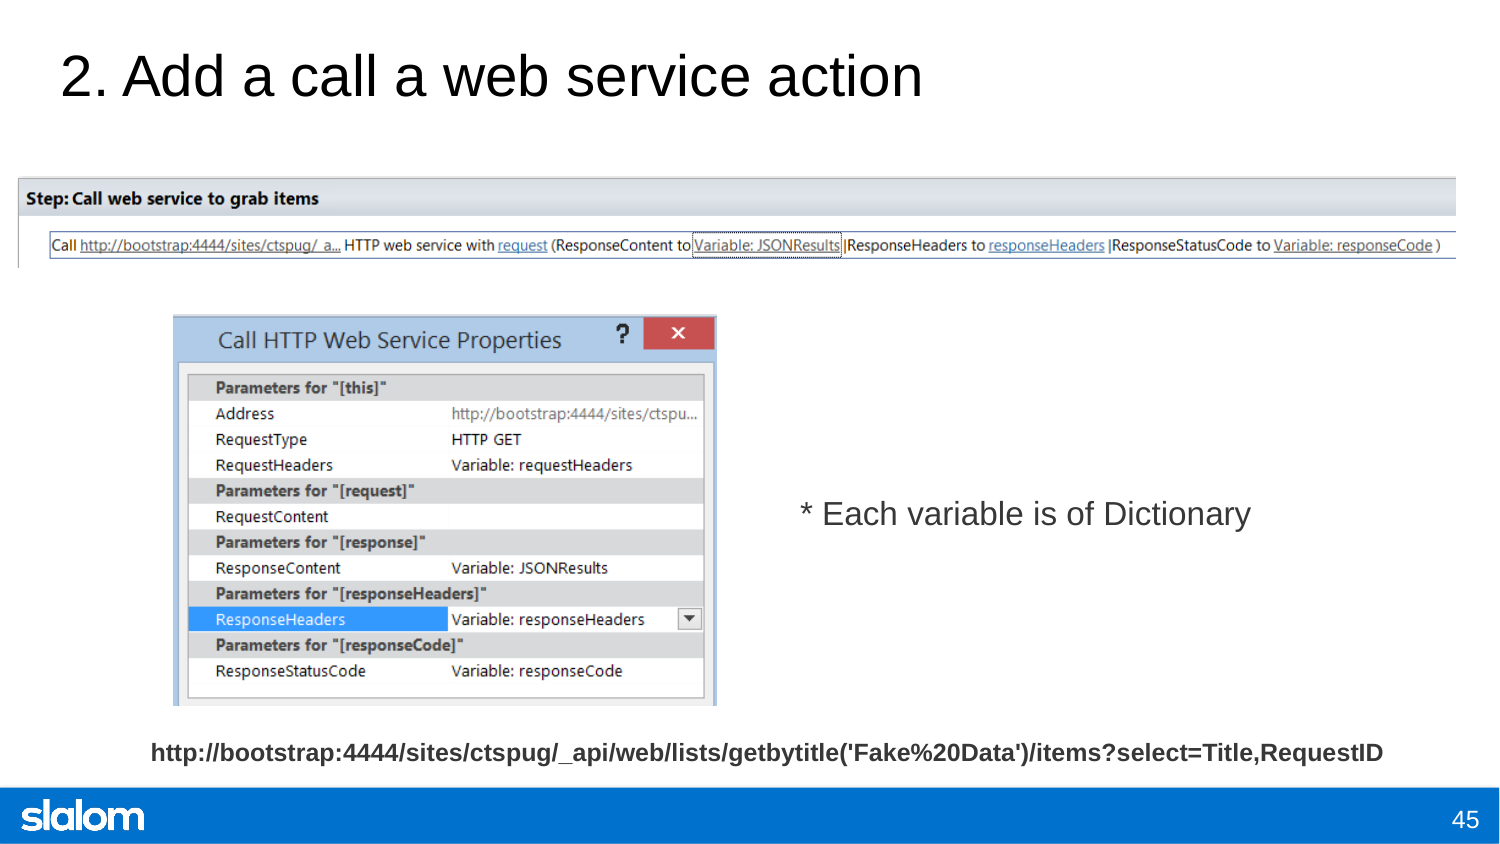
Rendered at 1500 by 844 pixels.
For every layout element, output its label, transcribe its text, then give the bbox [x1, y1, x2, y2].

slide_number 45 [1144, 806, 1495, 831]
title 2. Add a call a web service action [38, 34, 1463, 118]
picture [21, 799, 144, 831]
picture [17, 176, 1456, 269]
picture [172, 314, 717, 706]
text_box * Each variable is of Dictionary [785, 489, 1268, 540]
text_box http://bootstrap:4444/sites/ctspug/_api/web/lists/getbytitle('Fake%20Data')/items?select=Title,RequestID [135, 728, 1410, 774]
